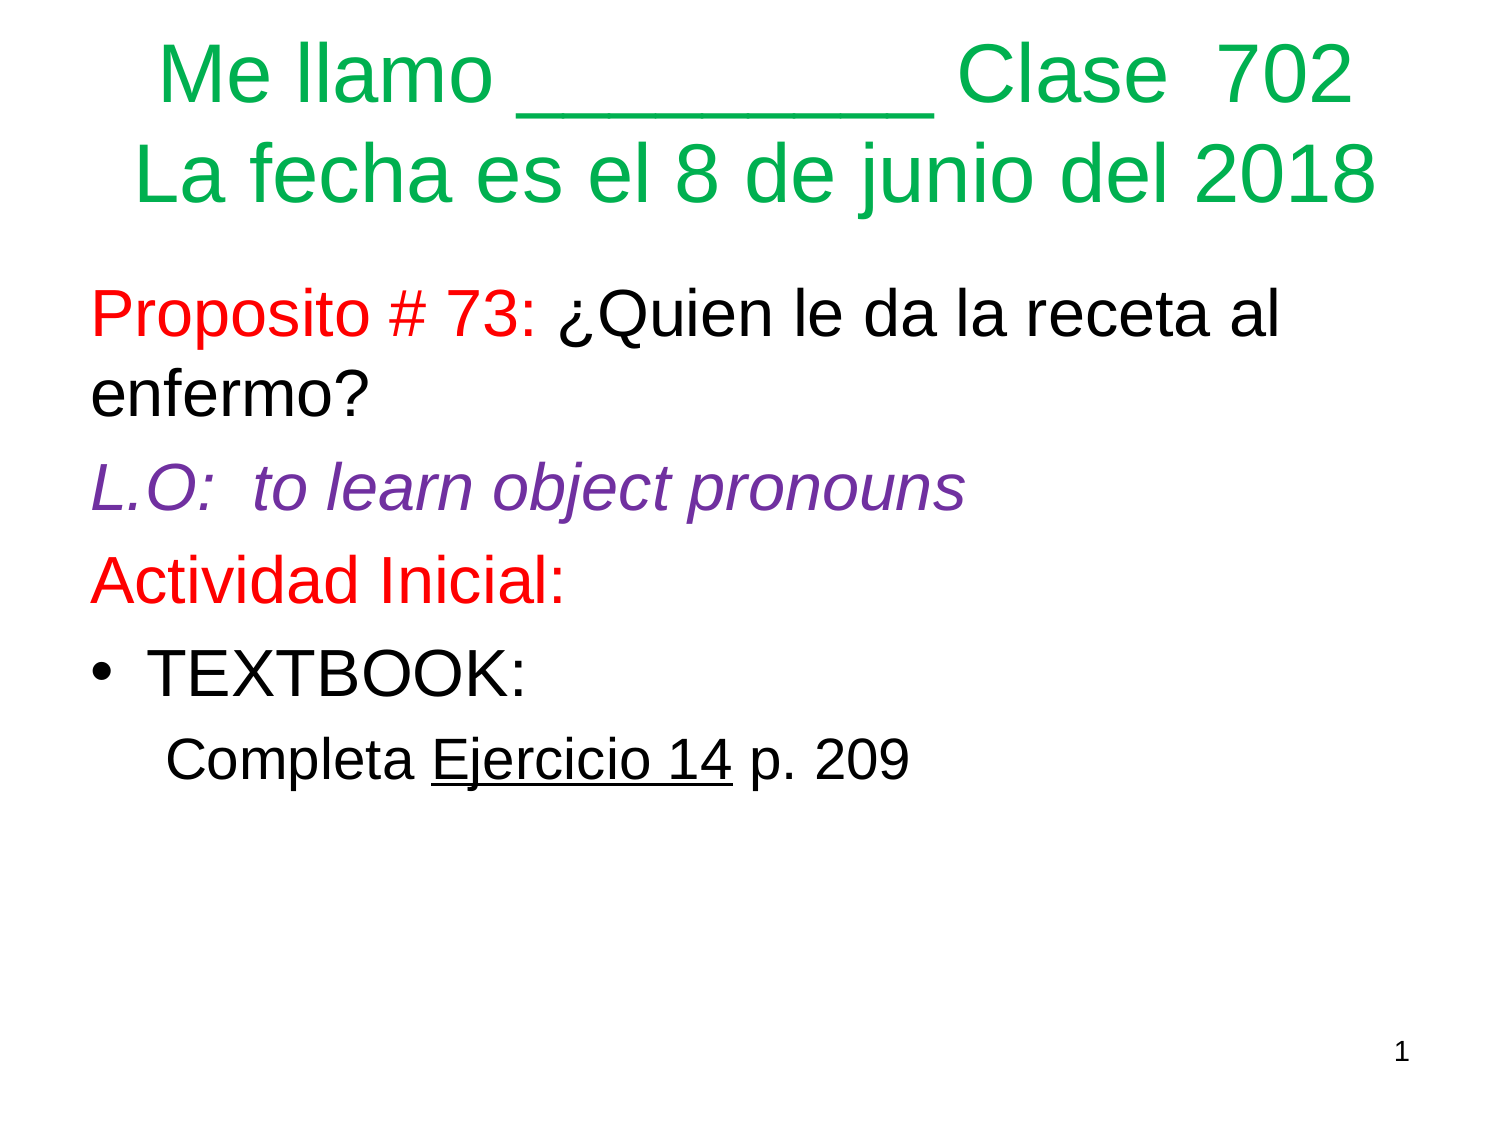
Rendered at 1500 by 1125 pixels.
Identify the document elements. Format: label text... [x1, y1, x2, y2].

list Proposito # 73: ¿Quien le da la receta al enfermo? L.O: to learn object pronouns Actividad Inicial: TEXTBOOK: Completa Ejercicio 14 p. 209 [75, 262, 1425, 1005]
title Me llamo _________ Clase 702 La fecha es el 8 de junio del 2018 [50, 24, 1463, 213]
slide_number 1 [1074, 1024, 1425, 1103]
